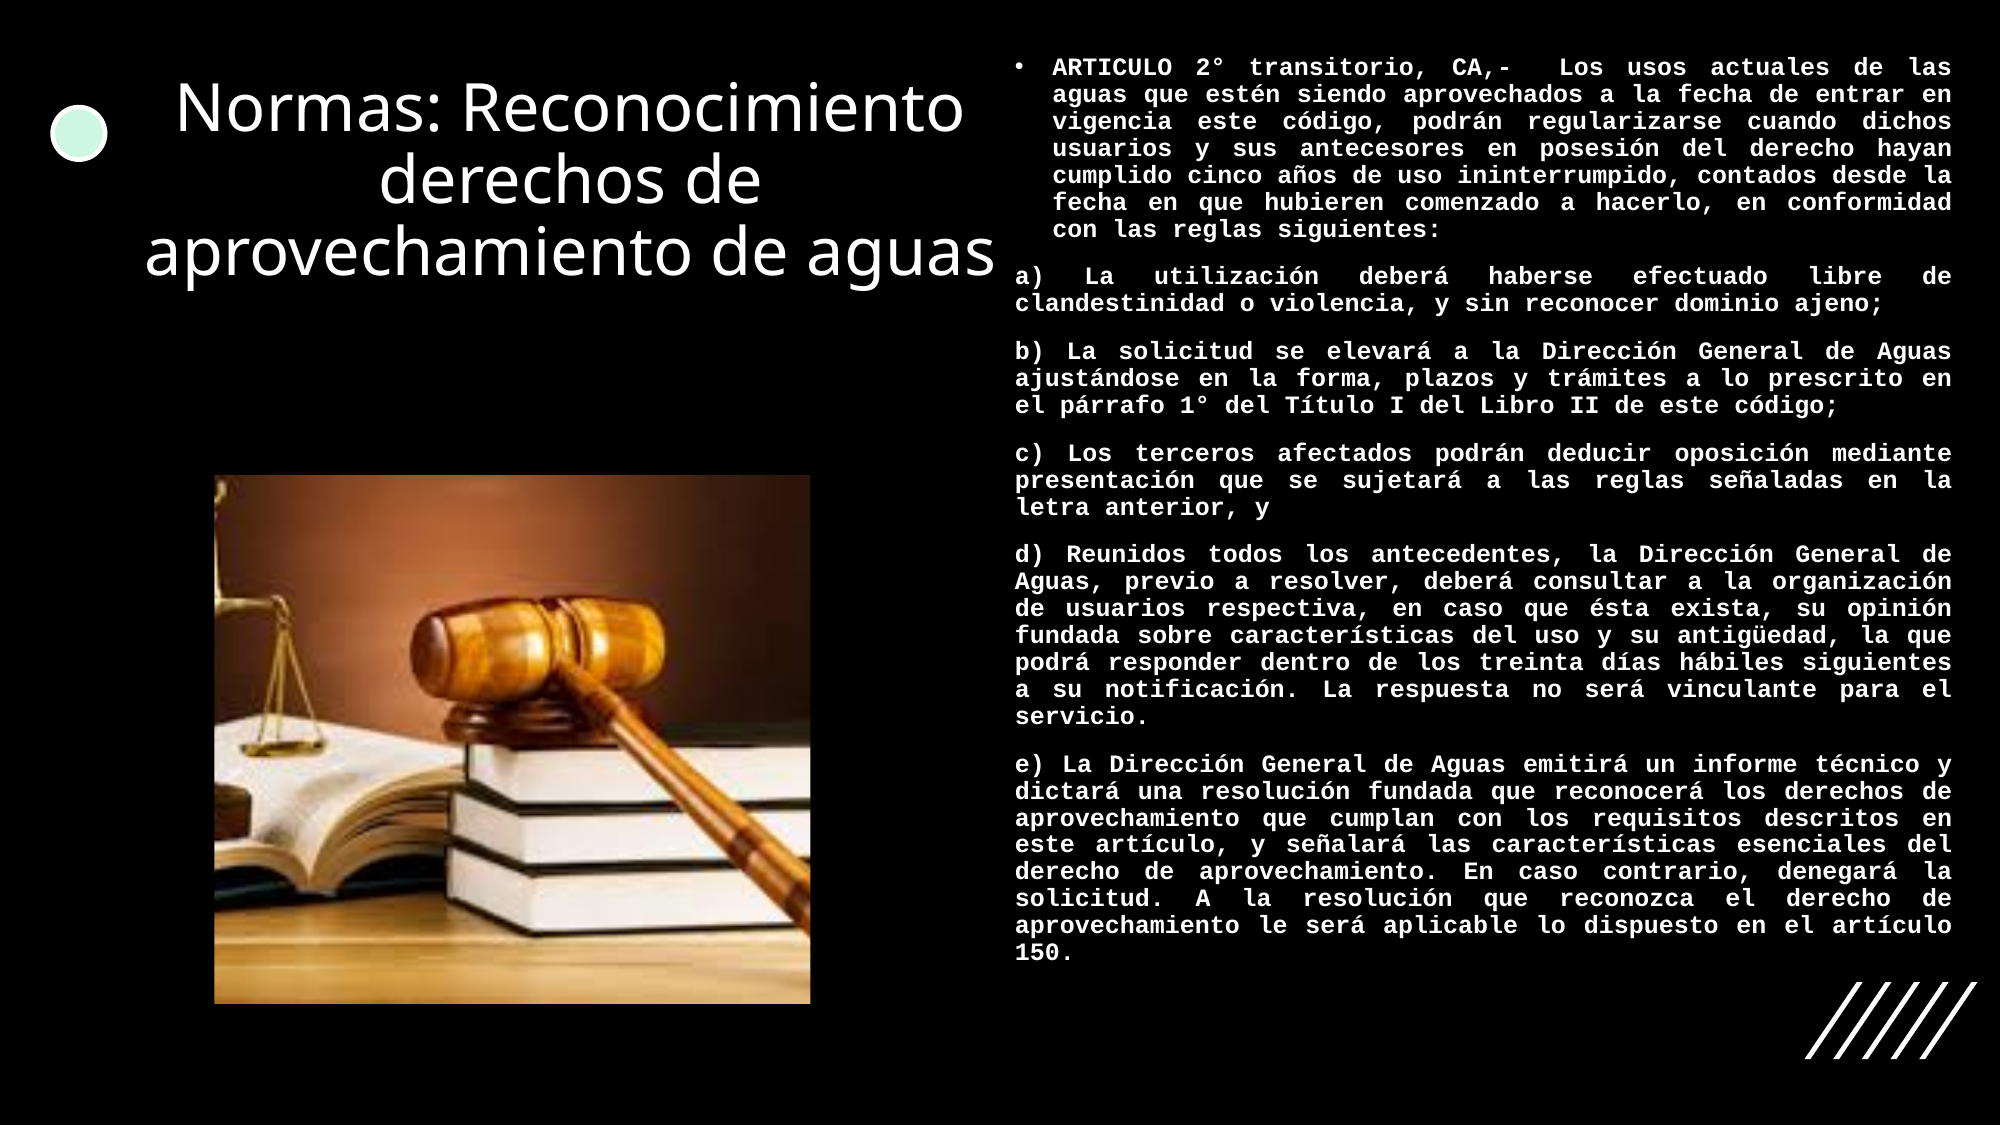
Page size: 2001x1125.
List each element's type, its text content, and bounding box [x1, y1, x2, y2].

title Normas: Reconocimiento derechos de aprovechamiento de aguas [121, 71, 1021, 292]
list ARTICULO 2° transitorio, CA,- Los usos actuales de las aguas que estén siendo aprovechados a la fecha de entrar en vigencia este código, podrán regularizarse cuando dichos usuarios y sus antecesores en posesión del derecho hayan cumplido cinco años de uso ininterrumpido, contados desde la fecha en que hubieren comenzado a hacerlo, en conformidad con las reglas siguientes: a) La utilización deberá haberse efectuado libre de clandestinidad o violencia, y sin reconocer dominio ajeno; b) La solicitud se elevará a la Dirección General de Aguas ajustándose en la forma, plazos y trámites a lo prescrito en el párrafo 1° del Título I del Libro II de este código; c) Los terceros afectados podrán deducir oposición mediante presentación que se sujetará a las reglas señaladas en la letra anterior, y d) Reunidos todos los antecedentes, la Dirección General de Aguas, previo a resolver, deberá consultar a la organización de usuarios respectiva, en caso que ésta exista, su opinión fundada sobre características del uso y su antigüedad, la que podrá responder dentro de los treinta días hábiles siguientes a su notificación. La respuesta no será vinculante para el servicio. e) La Dirección General de Aguas emitirá un informe técnico y dictará una resolución fundada que reconocerá los derechos de aprovechamiento que cumplan con los requisitos descritos en este artículo, y señalará las características esenciales del derecho de aprovechamiento. En caso contrario, denegará la solicitud. A la resolución que reconozca el derecho de aprovechamiento le será aplicable lo dispuesto en el artículo 150. [999, 46, 1968, 1091]
picture [213, 475, 811, 1004]
